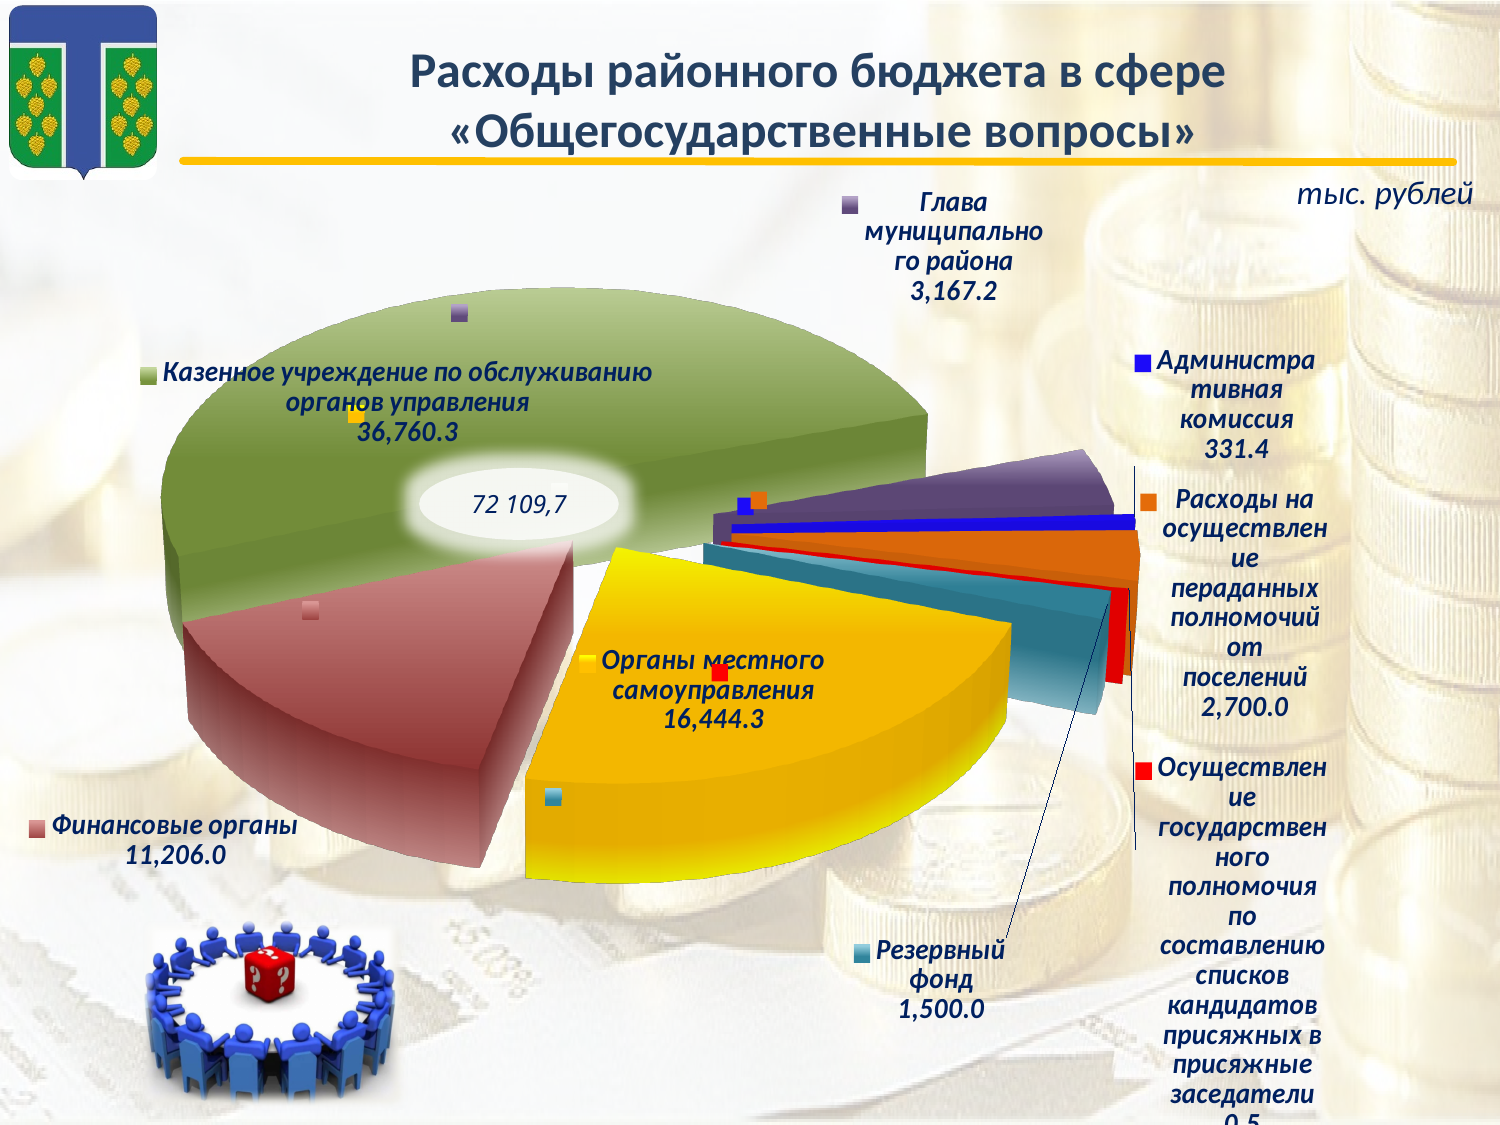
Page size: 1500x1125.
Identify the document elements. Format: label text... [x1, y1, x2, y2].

title Расходы районного бюджета в сфере «Общегосударственные вопросы» [183, 45, 1454, 135]
chart [0, 136, 1500, 1125]
picture [8, 5, 158, 181]
